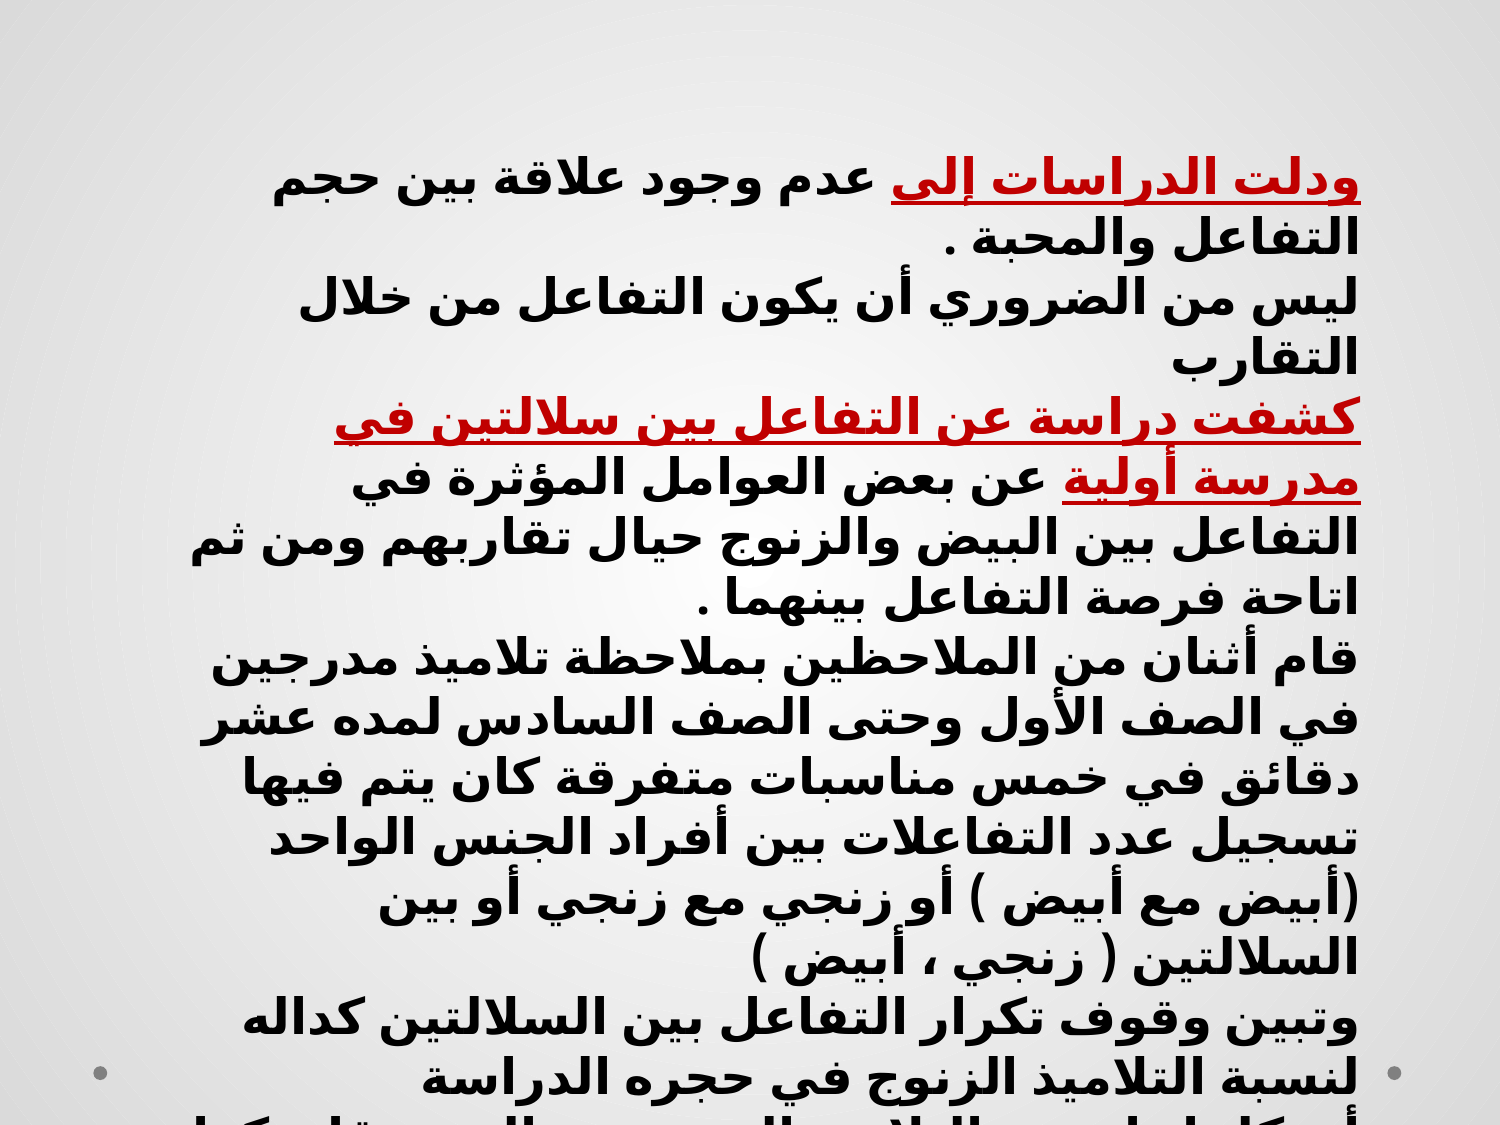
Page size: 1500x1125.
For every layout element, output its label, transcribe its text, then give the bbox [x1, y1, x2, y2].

text_box ودلت الدراسات إلى عدم وجود علاقة بين حجم التفاعل والمحبة . ليس من الضروري أن يكون التفاعل من خلال التقارب كشفت دراسة عن التفاعل بين سلالتين في مدرسة أولية عن بعض العوامل المؤثرة في التفاعل بين البيض والزنوج حيال تقاربهم ومن ثم اتاحة فرصة التفاعل بينهما . قام أثنان من الملاحظين بملاحظة تلاميذ مدرجين في الصف الأول وحتى الصف السادس لمده عشر دقائق في خمس مناسبات متفرقة كان يتم فيها تسجيل عدد التفاعلات بين أفراد الجنس الواحد (أبيض مع أبيض ) أو زنجي مع زنجي أو بين السلالتين ( زنجي ، أبيض ) وتبين وقوف تكرار التفاعل بين السلالتين كداله لنسبة التلاميذ الزنوج في حجره الدراسة أي كلما زاد عدد التلاميذ الزنوج عن البيض قل تكرار التفاعل بينهما وربما يرجع هذا إلى زيادة فرصة التفاعل بين أفراد السلالة الواحدة عندما يزداد عدد الزنوج نظرا لتأثير التماثل . [147, 137, 1376, 1125]
